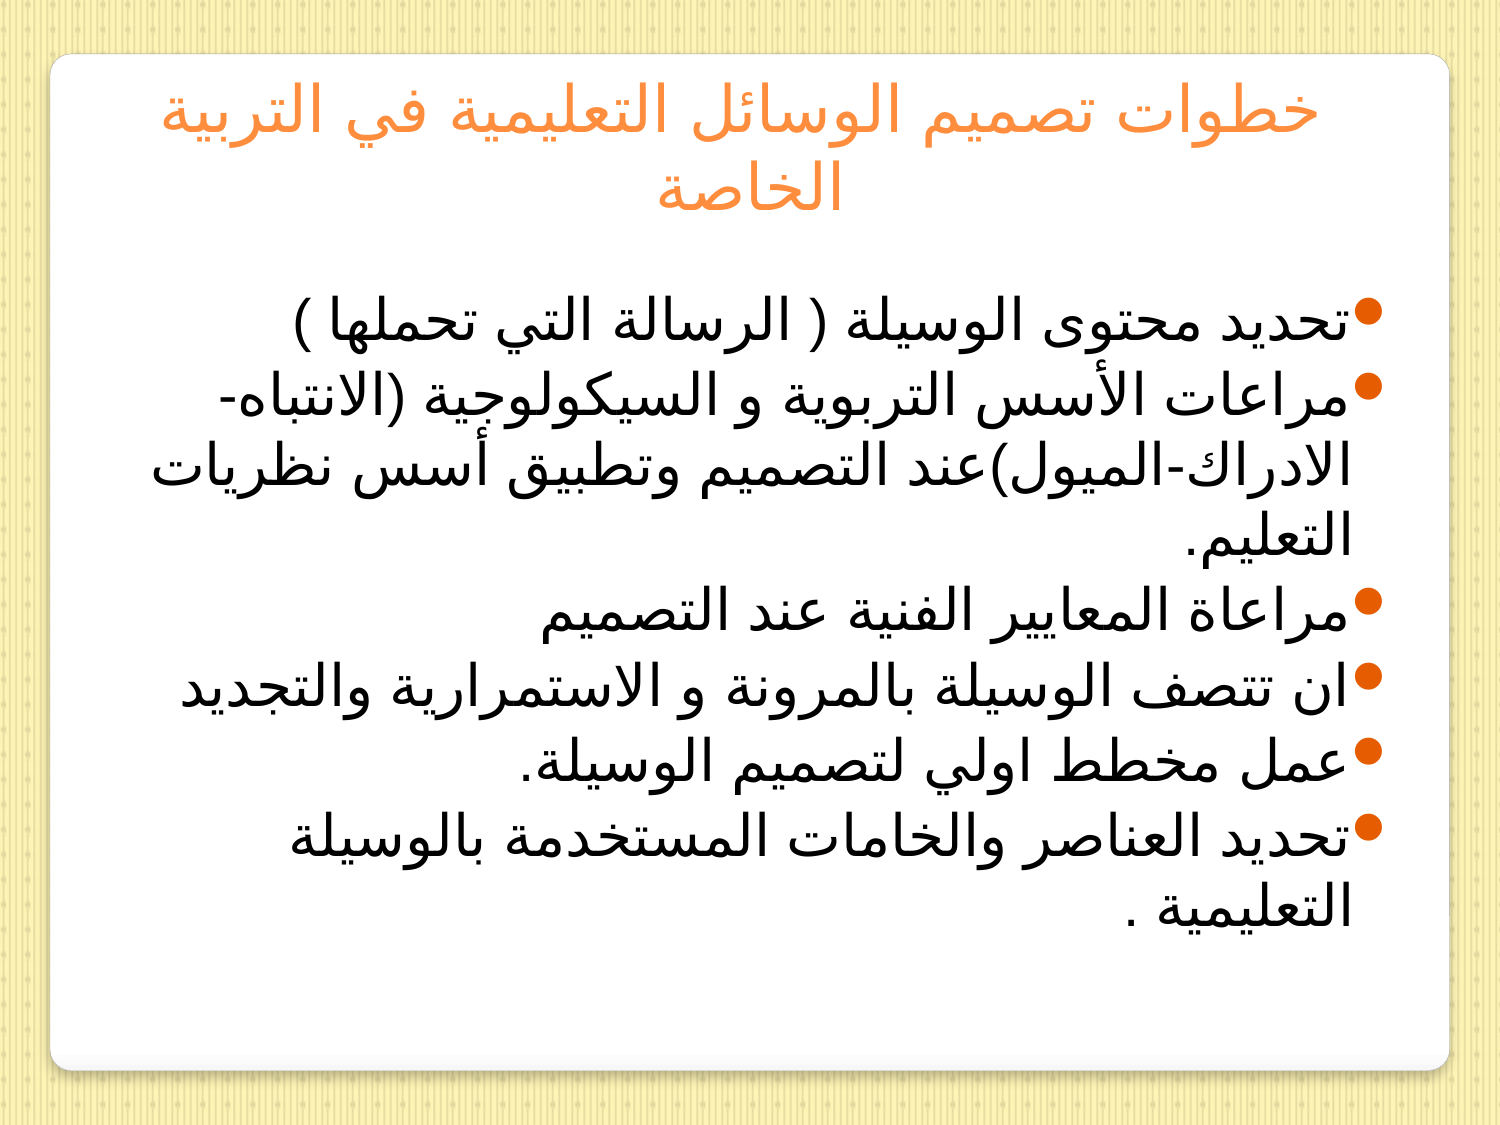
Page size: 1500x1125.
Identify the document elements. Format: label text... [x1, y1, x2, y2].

list تحديد محتوى الوسيلة ( الرسالة التي تحملها ) مراعات الأسس التربوية و السيكولوجية (الانتباه-الادراك-الميول)عند التصميم وتطبيق أسس نظريات التعليم. مراعاة المعايير الفنية عند التصميم ان تتصف الوسيلة بالمرونة و الاستمرارية والتجديد عمل مخطط اولي لتصميم الوسيلة. تحديد العناصر والخامات المستخدمة بالوسيلة التعليمية . [70, 266, 1414, 1063]
title خطوات تصميم الوسائل التعليمية في التربية الخاصة [70, 58, 1413, 232]
